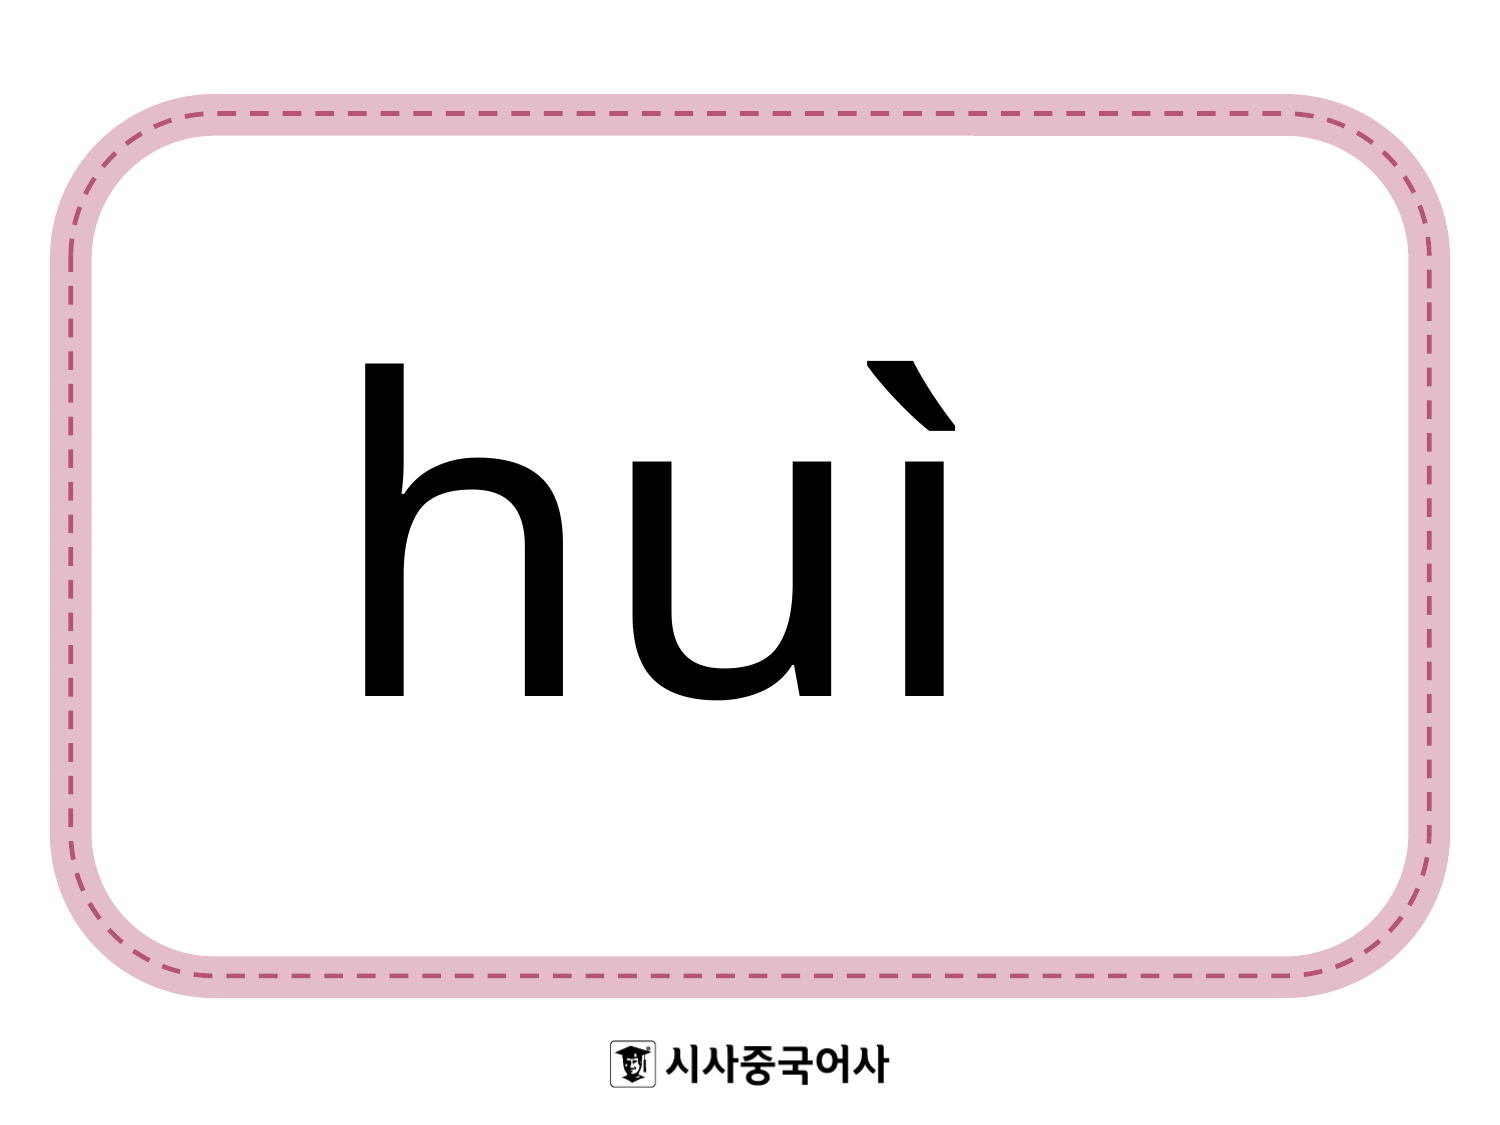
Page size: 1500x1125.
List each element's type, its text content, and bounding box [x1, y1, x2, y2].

text_box huì [145, 189, 1354, 853]
picture [602, 1034, 898, 1094]
